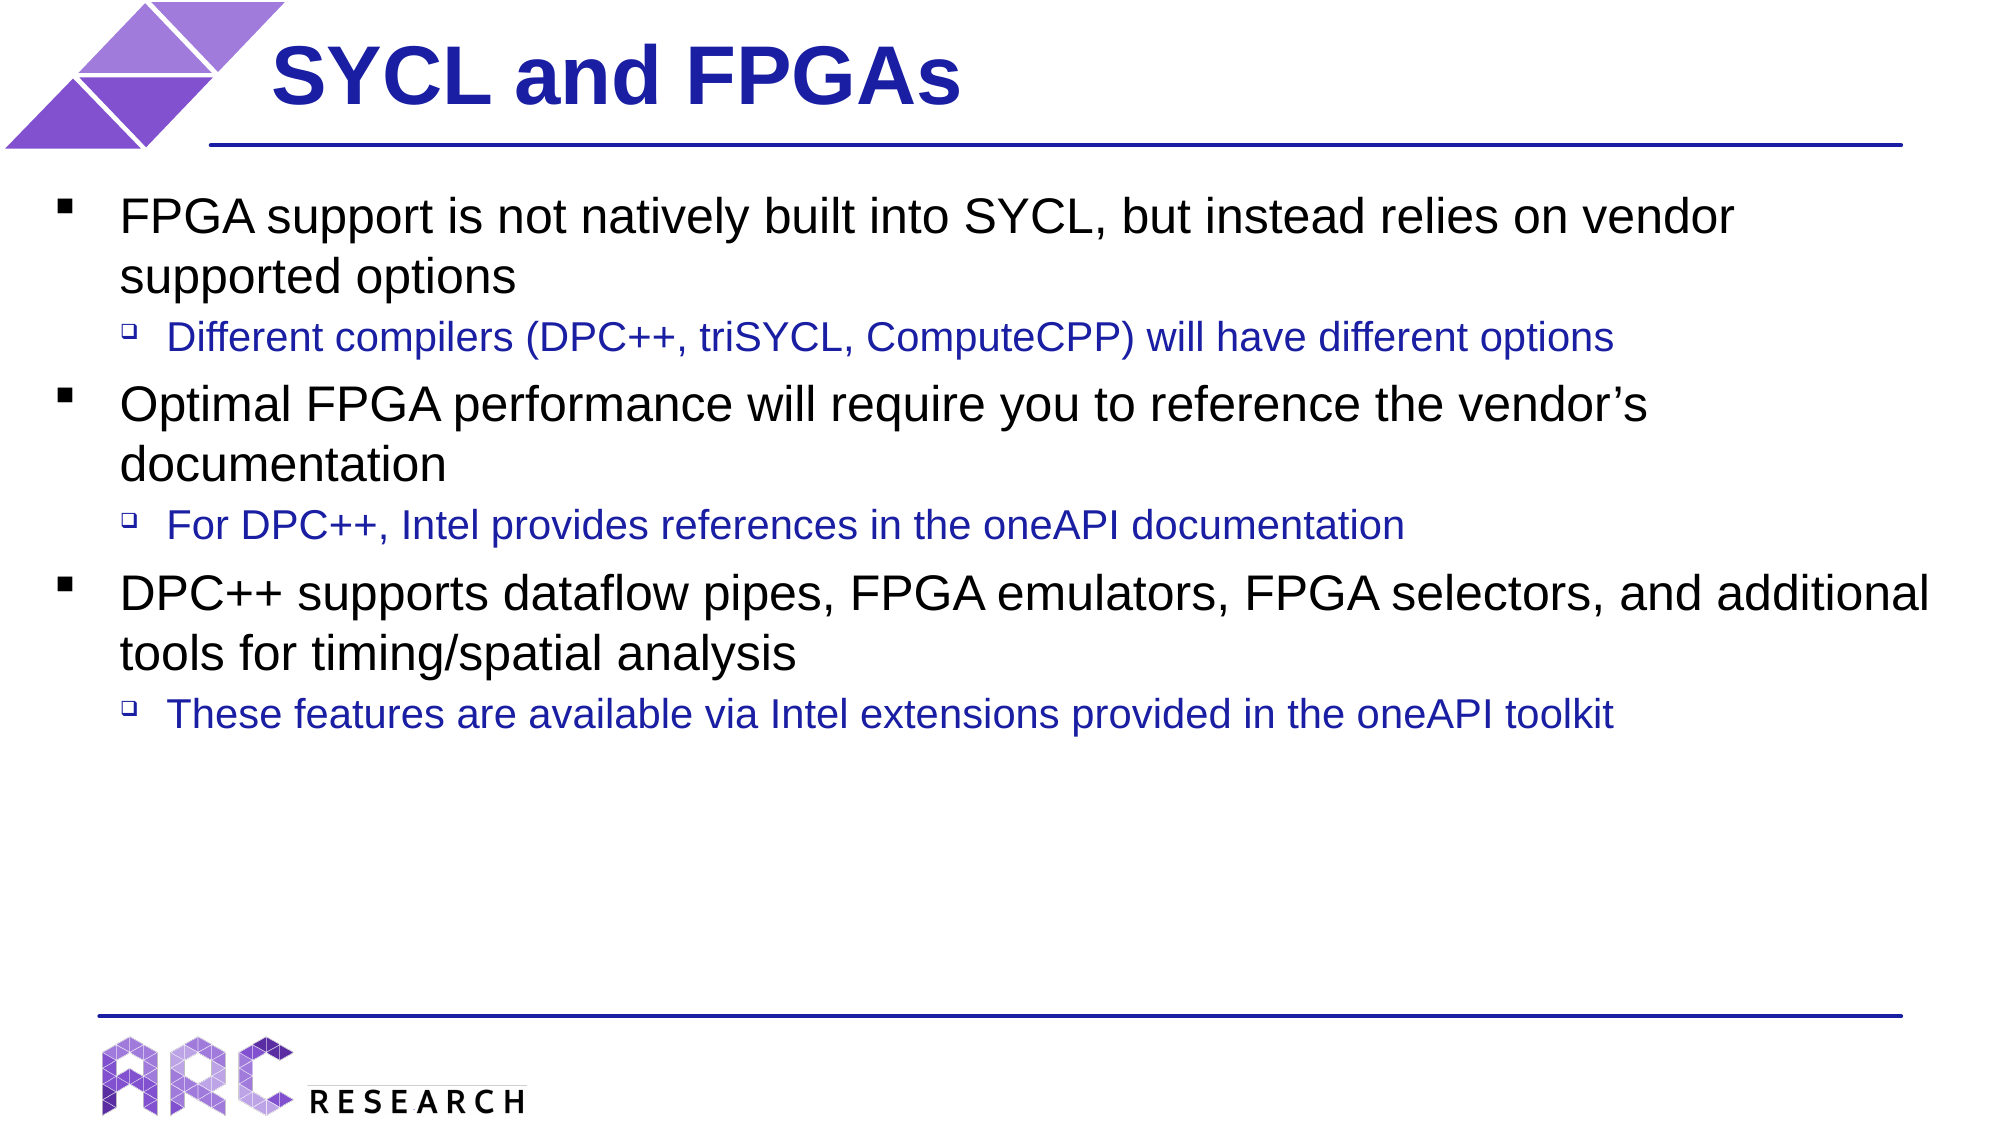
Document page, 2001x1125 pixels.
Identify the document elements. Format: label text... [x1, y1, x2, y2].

picture [307, 1083, 527, 1116]
picture [99, 1036, 296, 1119]
list FPGA support is not natively built into SYCL, but instead relies on vendor supported options Different compilers (DPC++, triSYCL, ComputeCPP) will have different options Optimal FPGA performance will require you to reference the vendor’s documentation For DPC++, Intel provides references in the oneAPI documentation DPC++ supports dataflow pipes, FPGA emulators, FPGA selectors, and additional tools for timing/spatial analysis These features are available via Intel extensions provided in the oneAPI toolkit [43, 182, 1958, 1017]
title SYCL and FPGAs [249, 0, 1796, 143]
